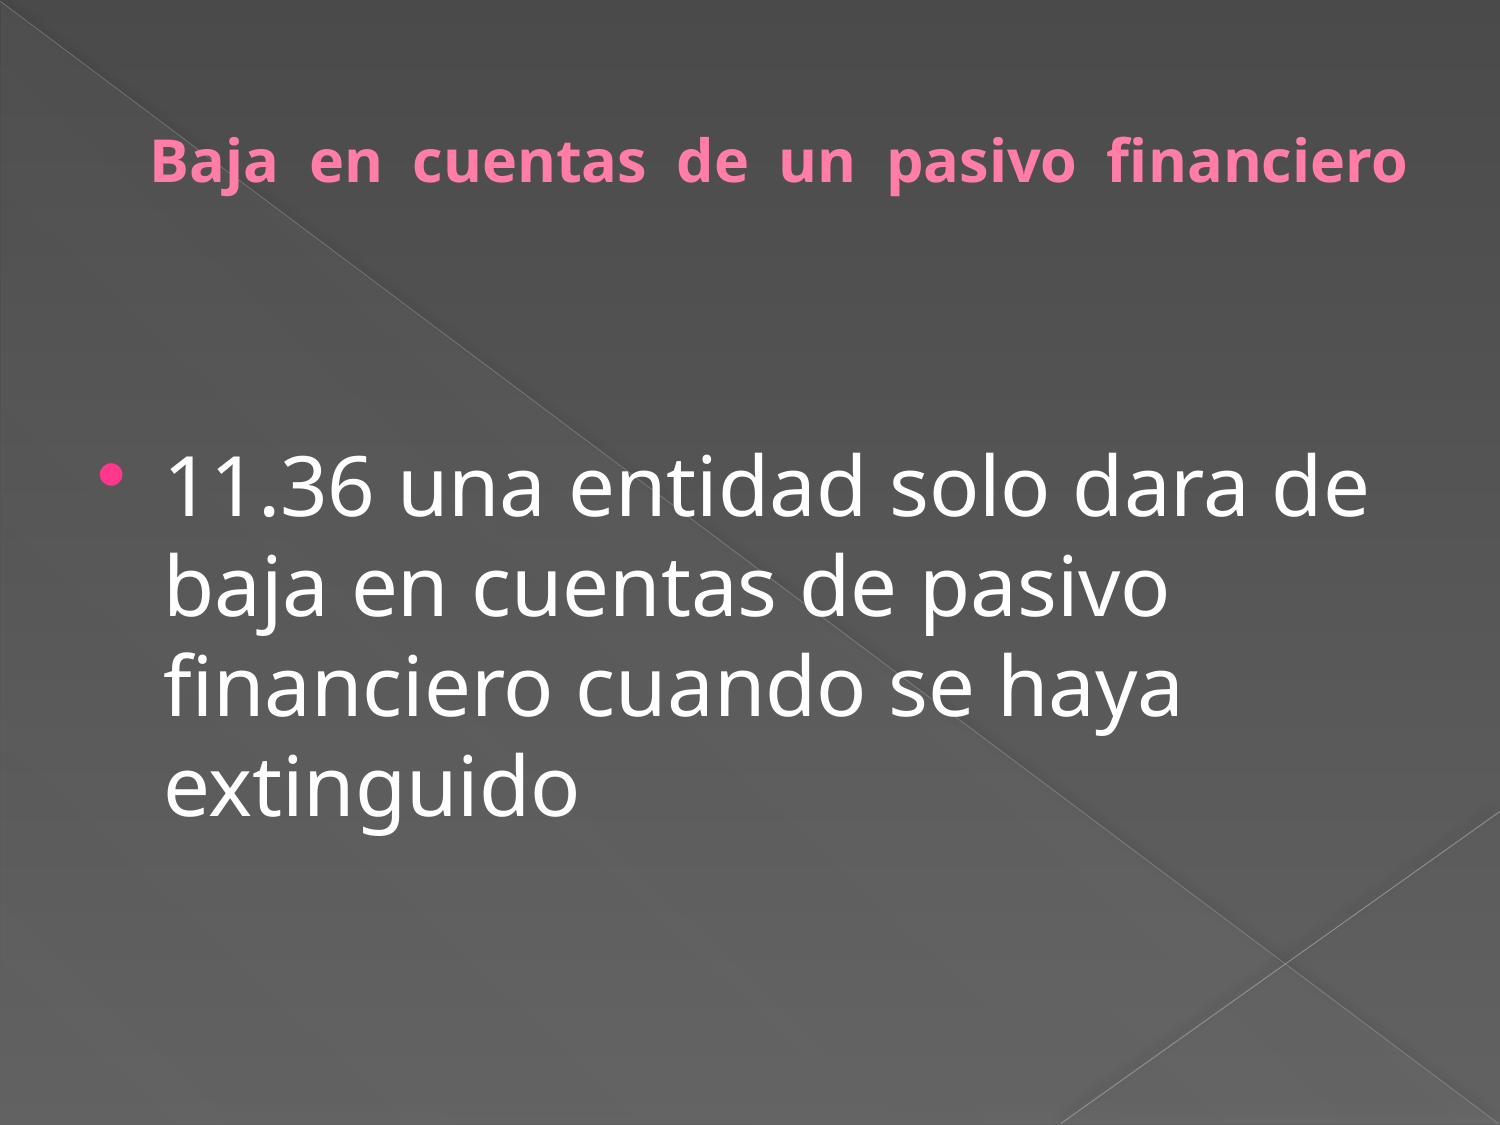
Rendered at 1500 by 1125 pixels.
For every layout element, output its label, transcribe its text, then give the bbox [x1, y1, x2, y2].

list 11.36 una entidad solo dara de baja en cuentas de pasivo financiero cuando se haya extinguido [75, 308, 1425, 1059]
title Baja en cuentas de un pasivo financiero [75, 43, 1425, 274]
